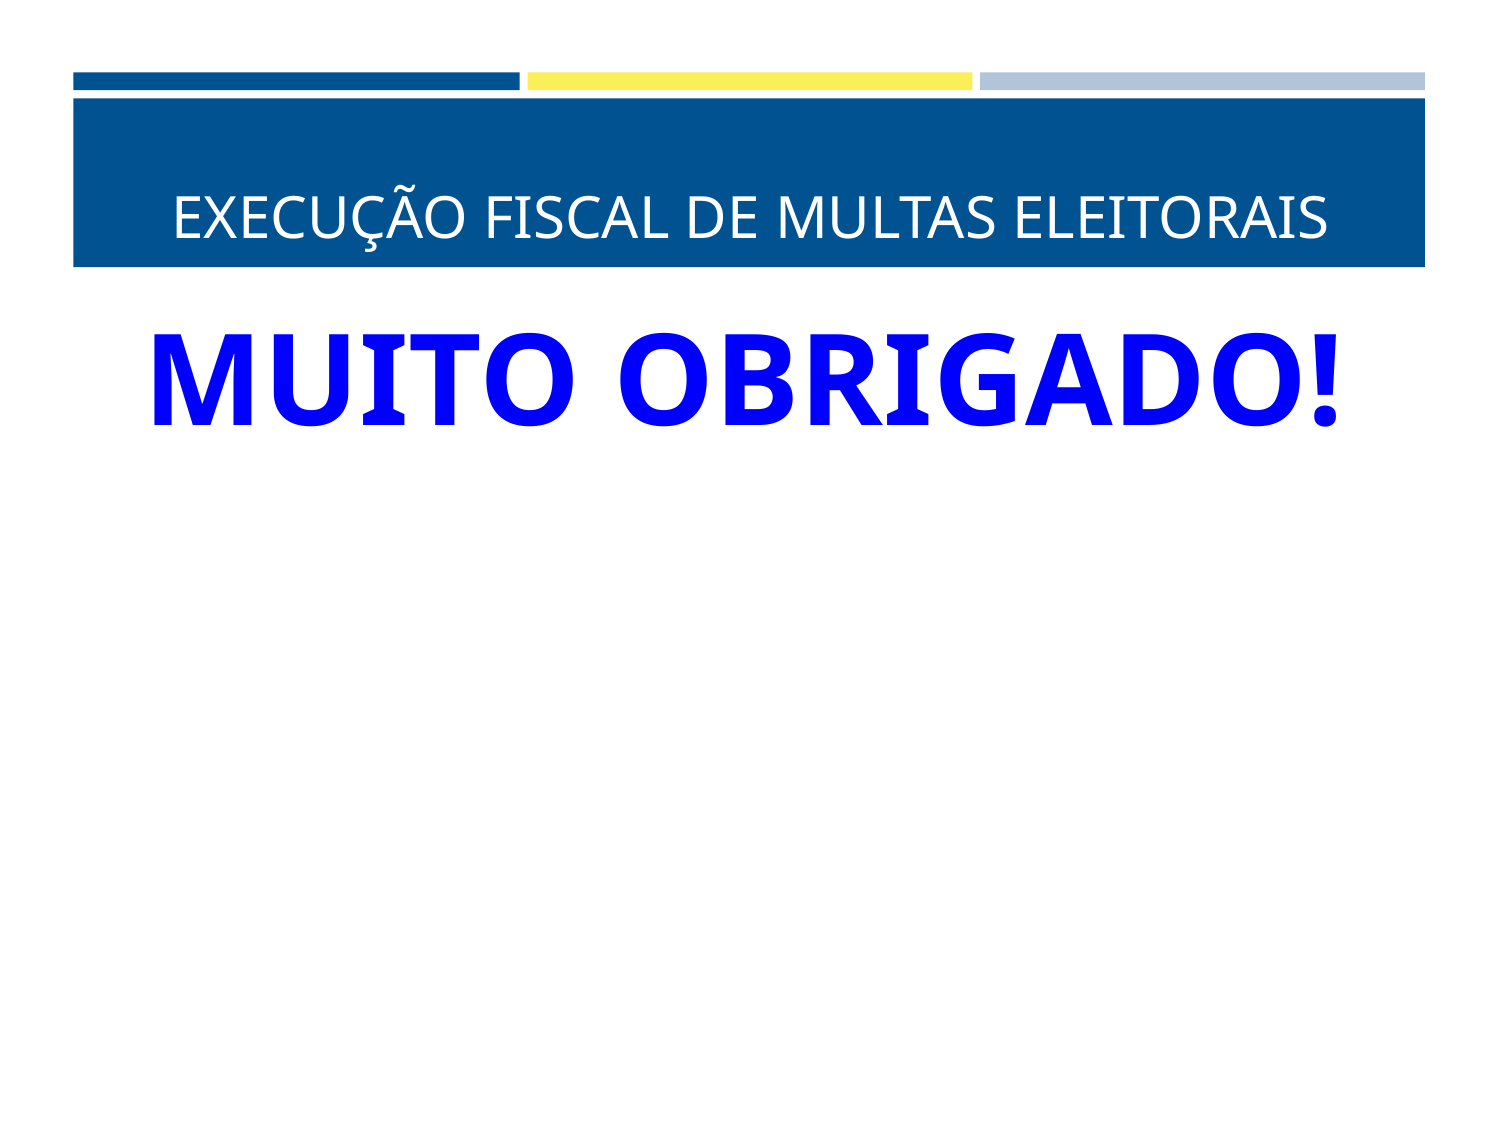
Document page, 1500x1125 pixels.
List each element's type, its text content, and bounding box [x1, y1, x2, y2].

title EXECUÇÃO FISCAL DE MULTAS ELEITORAIS [95, 112, 1406, 259]
list MUITO OBRIGADO! [29, 290, 1459, 1094]
